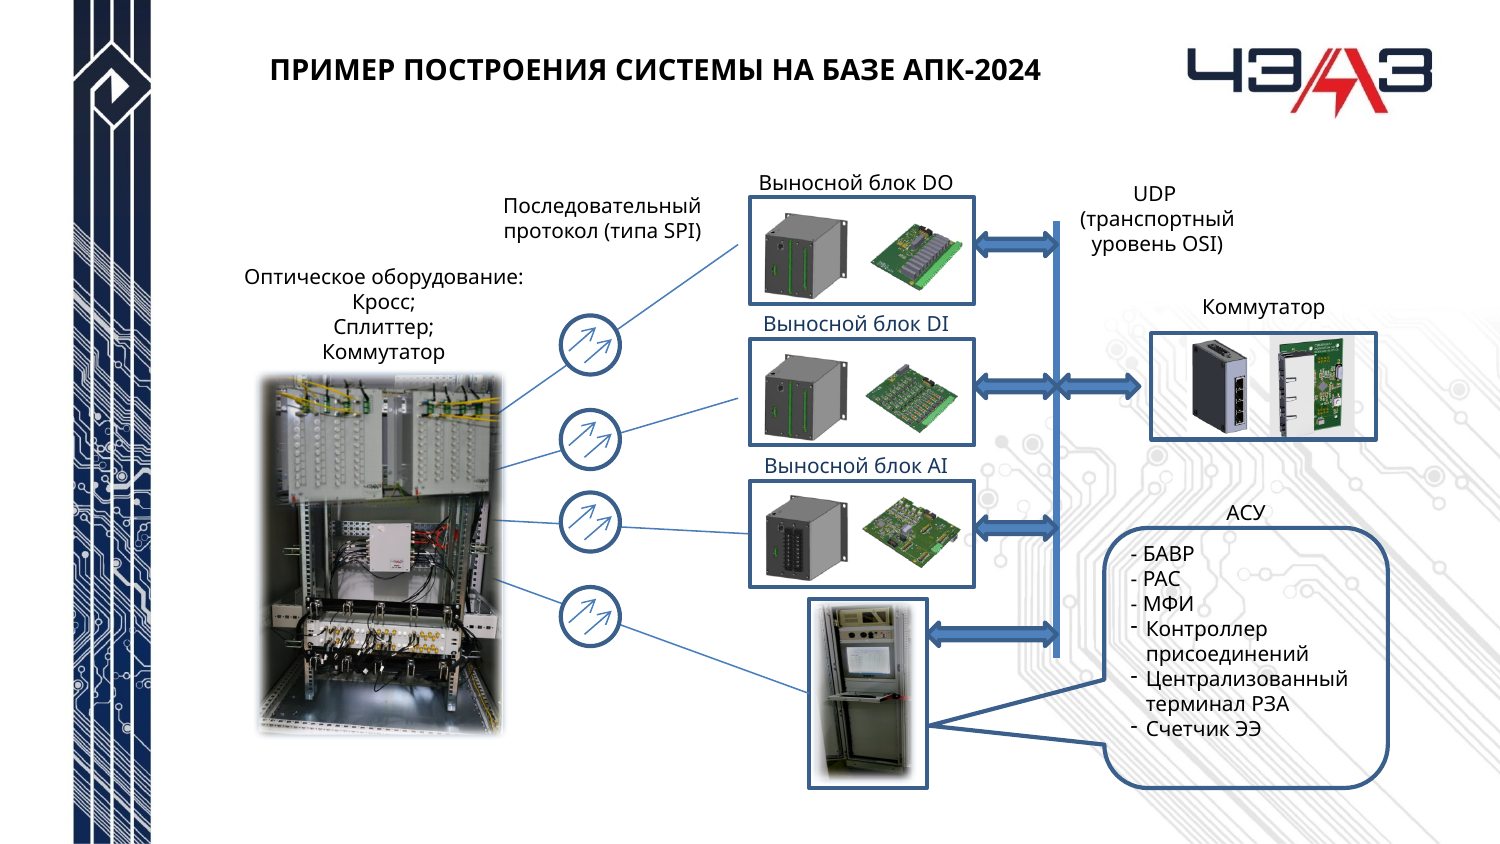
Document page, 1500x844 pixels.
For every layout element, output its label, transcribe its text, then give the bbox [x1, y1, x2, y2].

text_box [1103, 492, 1389, 789]
picture [0, 0, 1500, 844]
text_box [816, 604, 912, 780]
text_box [972, 514, 1052, 542]
text_box Последовательный протокол (типа SPI) [466, 185, 739, 243]
text_box Выносной блок AI [744, 445, 986, 486]
text_box [748, 343, 976, 445]
text_box Оптическое оборудование: Кросс; Сплиттер; Коммутатор [206, 256, 413, 372]
text_box Коммутатор [1163, 286, 1365, 326]
text_box [1149, 331, 1187, 442]
text_box [972, 372, 1052, 401]
text_box [1353, 331, 1378, 442]
text_box [1062, 372, 1142, 401]
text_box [566, 586, 621, 647]
text_box [748, 195, 976, 302]
text_box Выносной блок DI [744, 302, 986, 343]
text_box Выносной блок DO [726, 162, 986, 203]
text_box [748, 486, 976, 589]
text_box [925, 620, 1052, 649]
text_box ПРИМЕР ПОСТРОЕНИЯ СИСТЕМЫ НА БАЗЕ АПК-2024 [0, 43, 1388, 94]
text_box [807, 597, 929, 790]
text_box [566, 492, 621, 549]
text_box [418, 551, 810, 694]
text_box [560, 315, 621, 375]
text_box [625, 515, 750, 535]
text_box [505, 397, 739, 493]
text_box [560, 409, 621, 470]
text_box UDP (транспортный уровень OSI) [1021, 173, 1294, 264]
text_box [972, 230, 1052, 259]
text_box [1248, 331, 1270, 442]
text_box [418, 244, 739, 397]
